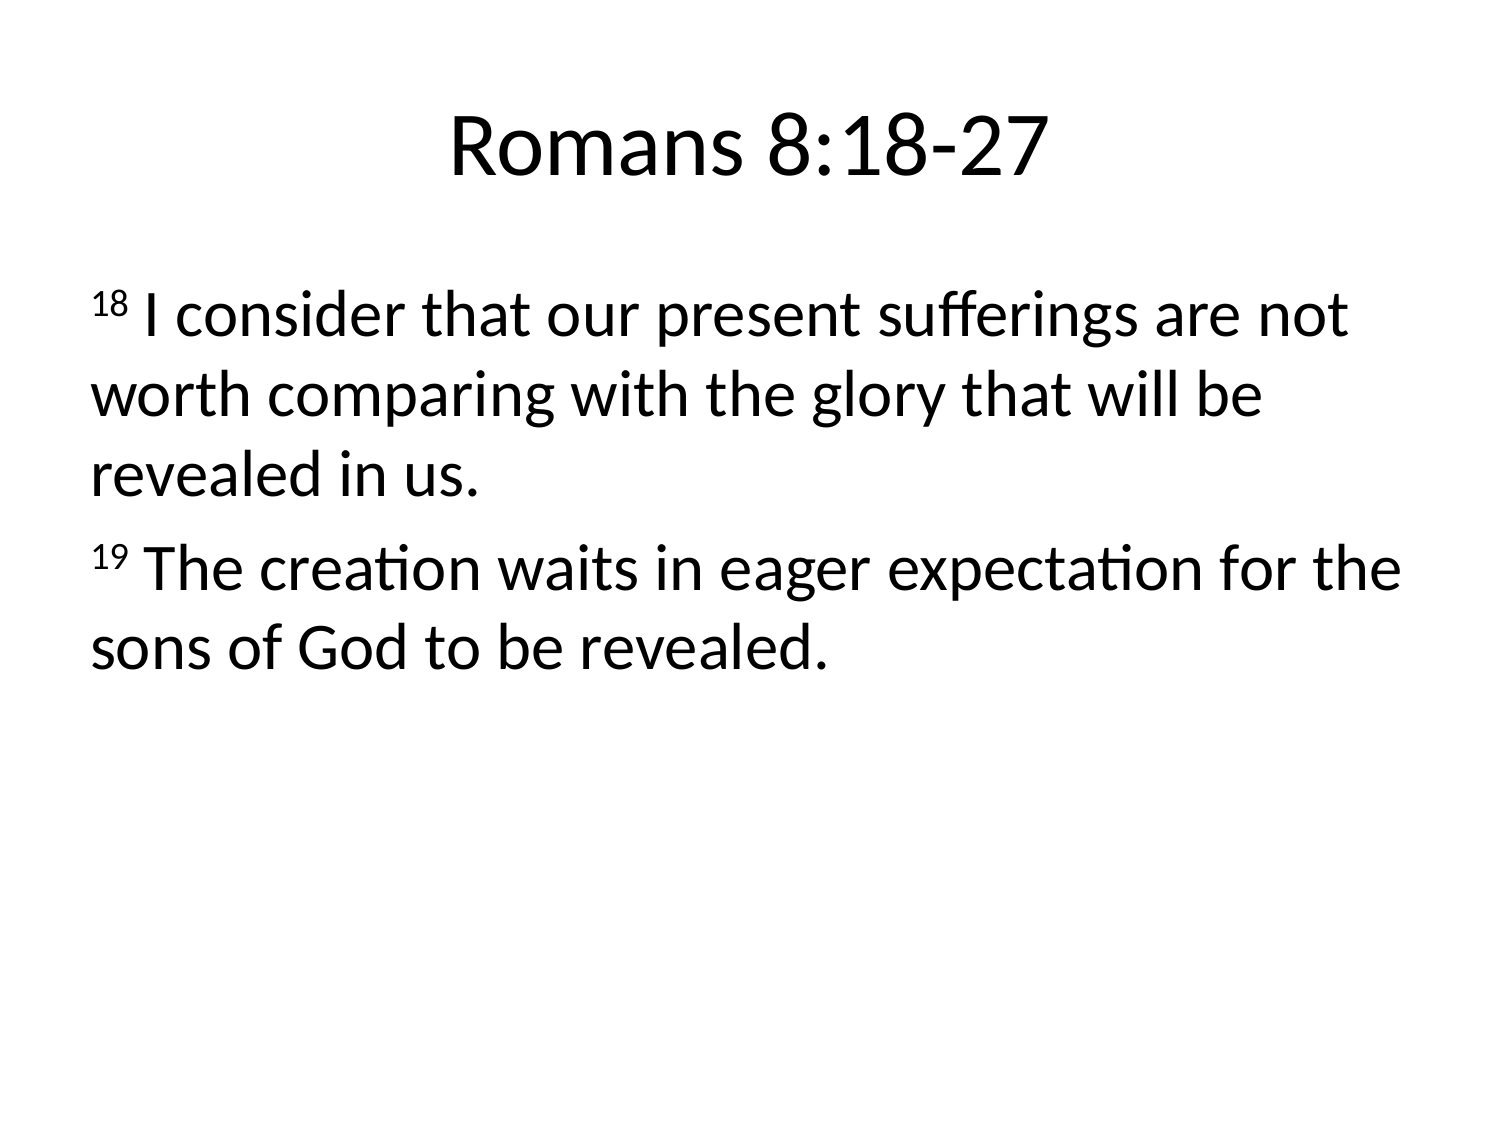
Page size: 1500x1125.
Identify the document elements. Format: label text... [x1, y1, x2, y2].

title Romans 8:18-27 [75, 45, 1425, 233]
list 18 I consider that our present sufferings are not worth comparing with the glory that will be revealed in us. 19 The creation waits in eager expectation for the sons of God to be revealed. [75, 262, 1425, 1005]
